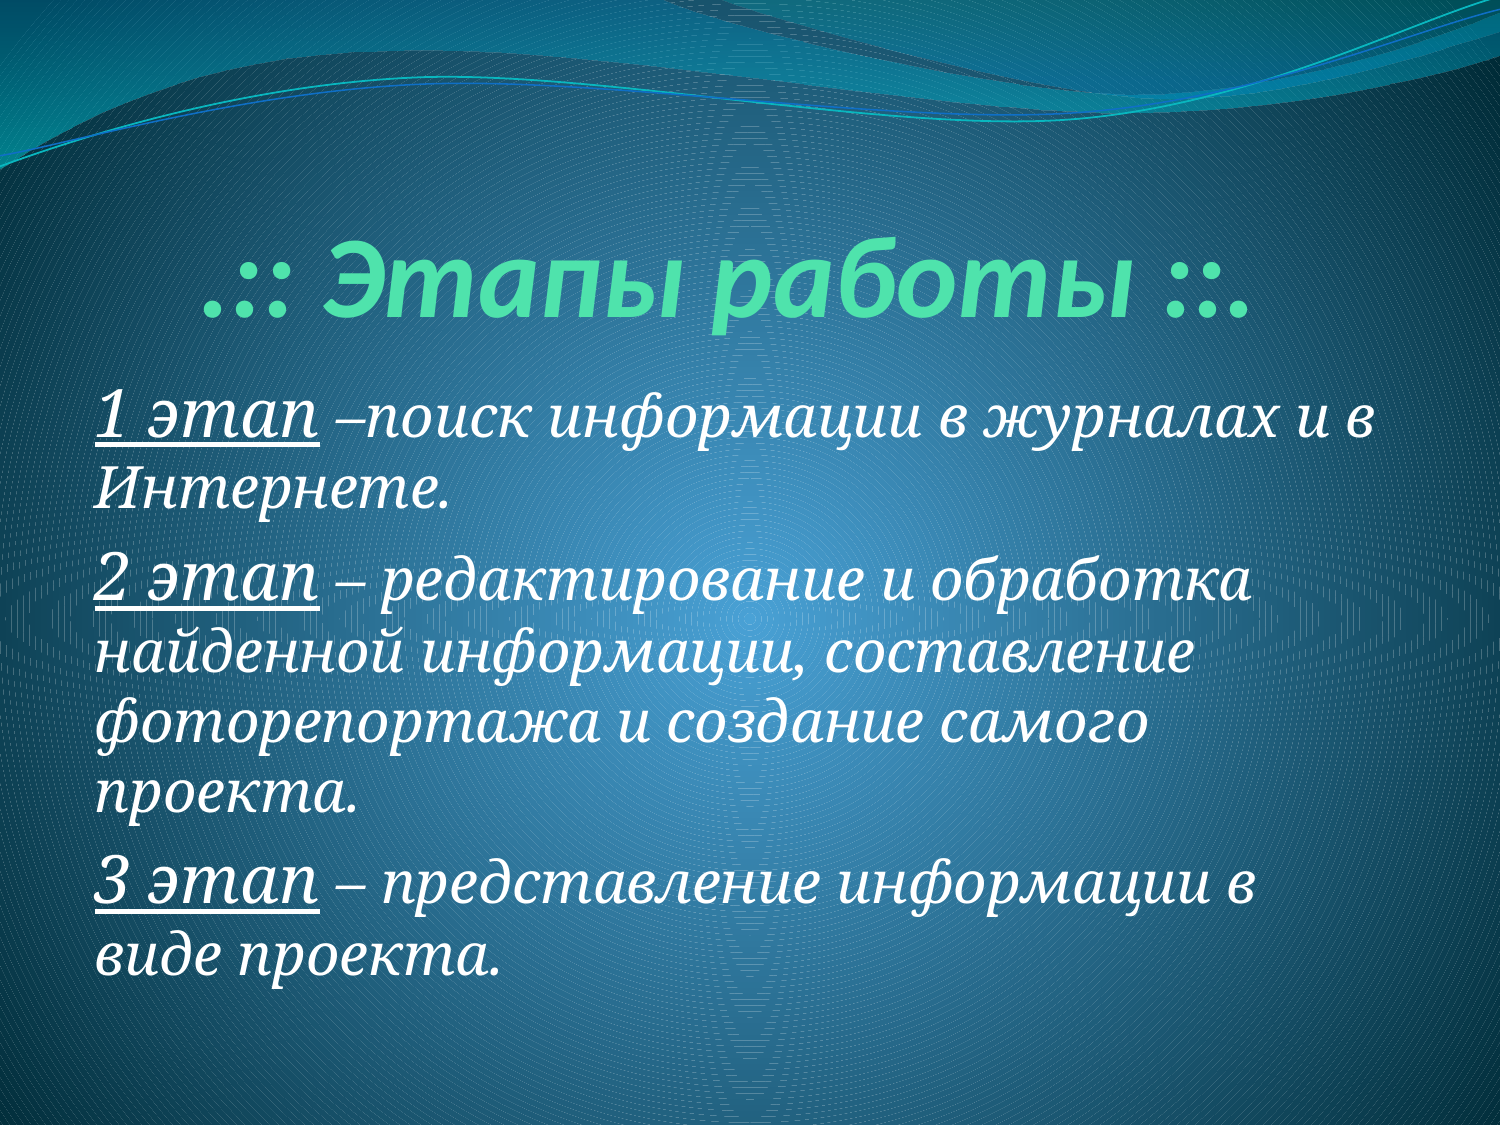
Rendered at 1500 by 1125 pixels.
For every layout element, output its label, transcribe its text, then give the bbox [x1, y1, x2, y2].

title .:: Этапы работы ::. [93, 117, 1369, 341]
list 1 этап –поиск информации в журналах и в Интернете. 2 этап – редактирование и обработка найденной информации, составление фоторепортажа и создание самого проекта. 3 этап – представление информации в виде проекта. [86, 363, 1395, 1032]
